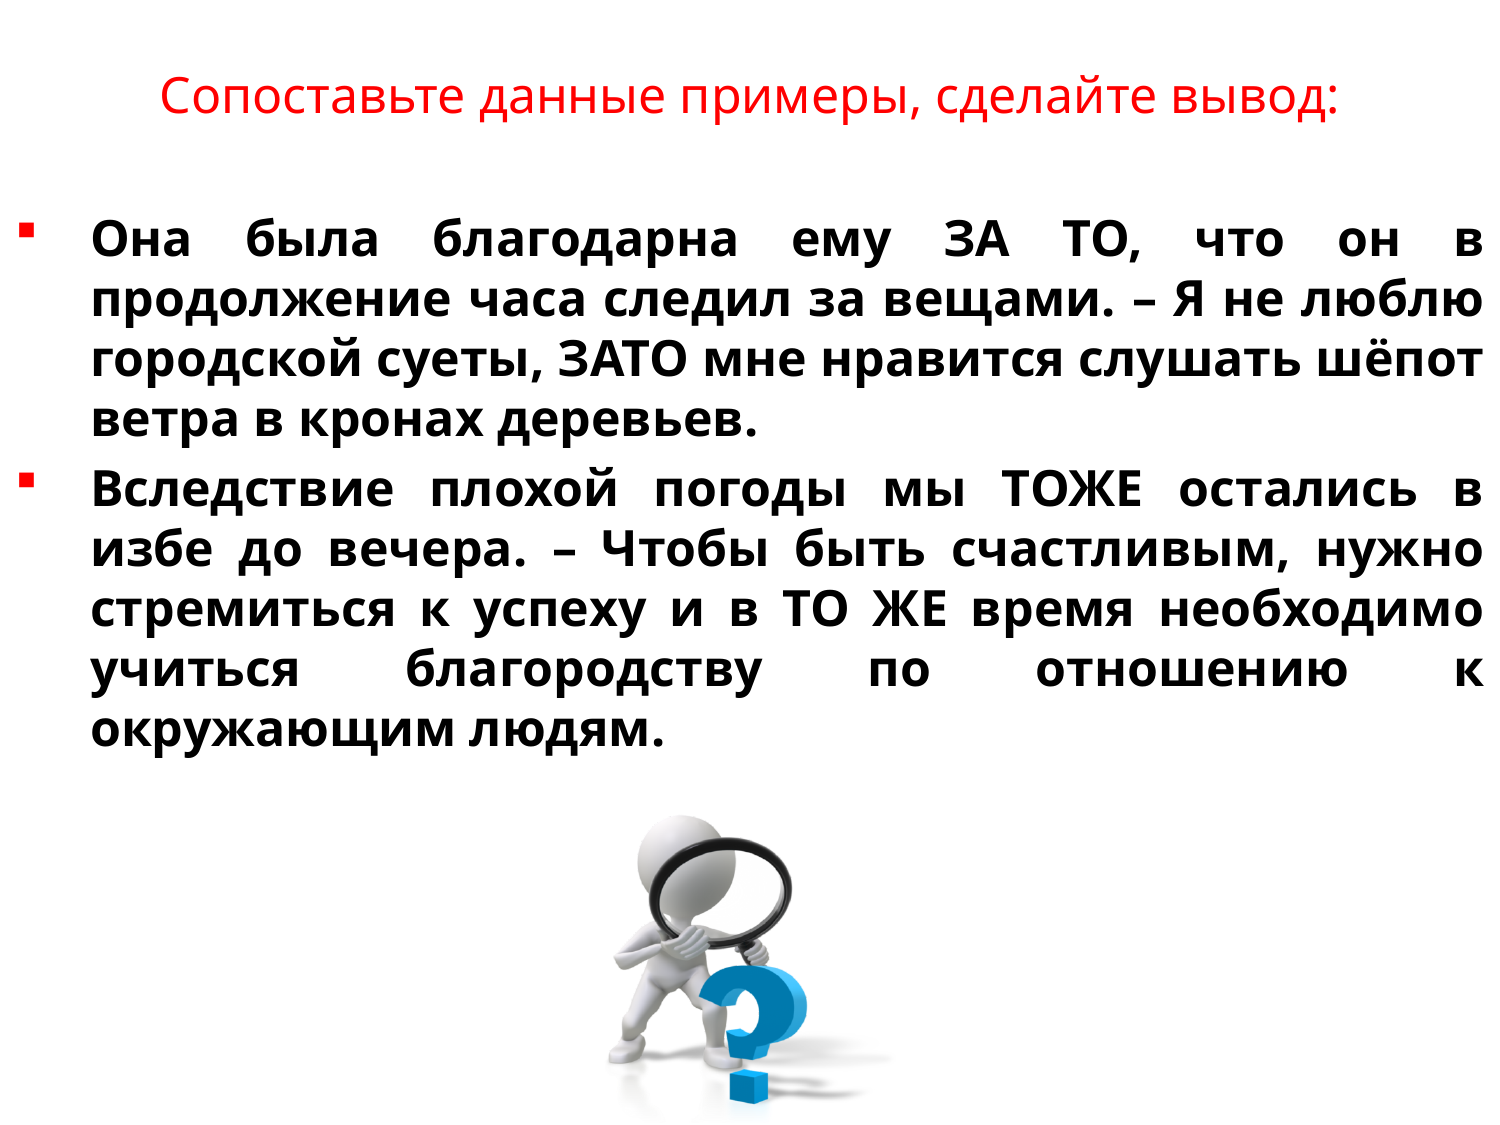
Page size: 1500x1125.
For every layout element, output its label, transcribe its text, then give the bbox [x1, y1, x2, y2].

list Она была благодарна ему ЗА ТО, что он в продолжение часа следил за вещами. – Я не люблю городской суеты, ЗАТО мне нравится слушать шёпот ветра в кронах деревьев. Вследствие плохой погоды мы ТОЖЕ остались в избе до вечера. – Чтобы быть счастливым, нужно стремиться к успеху и в ТО ЖЕ время необходимо учиться благородству по отношению к окружающим людям. [0, 199, 1500, 1020]
picture [603, 814, 897, 1125]
title Сопоставьте данные примеры, сделайте вывод: [0, 0, 1500, 188]
